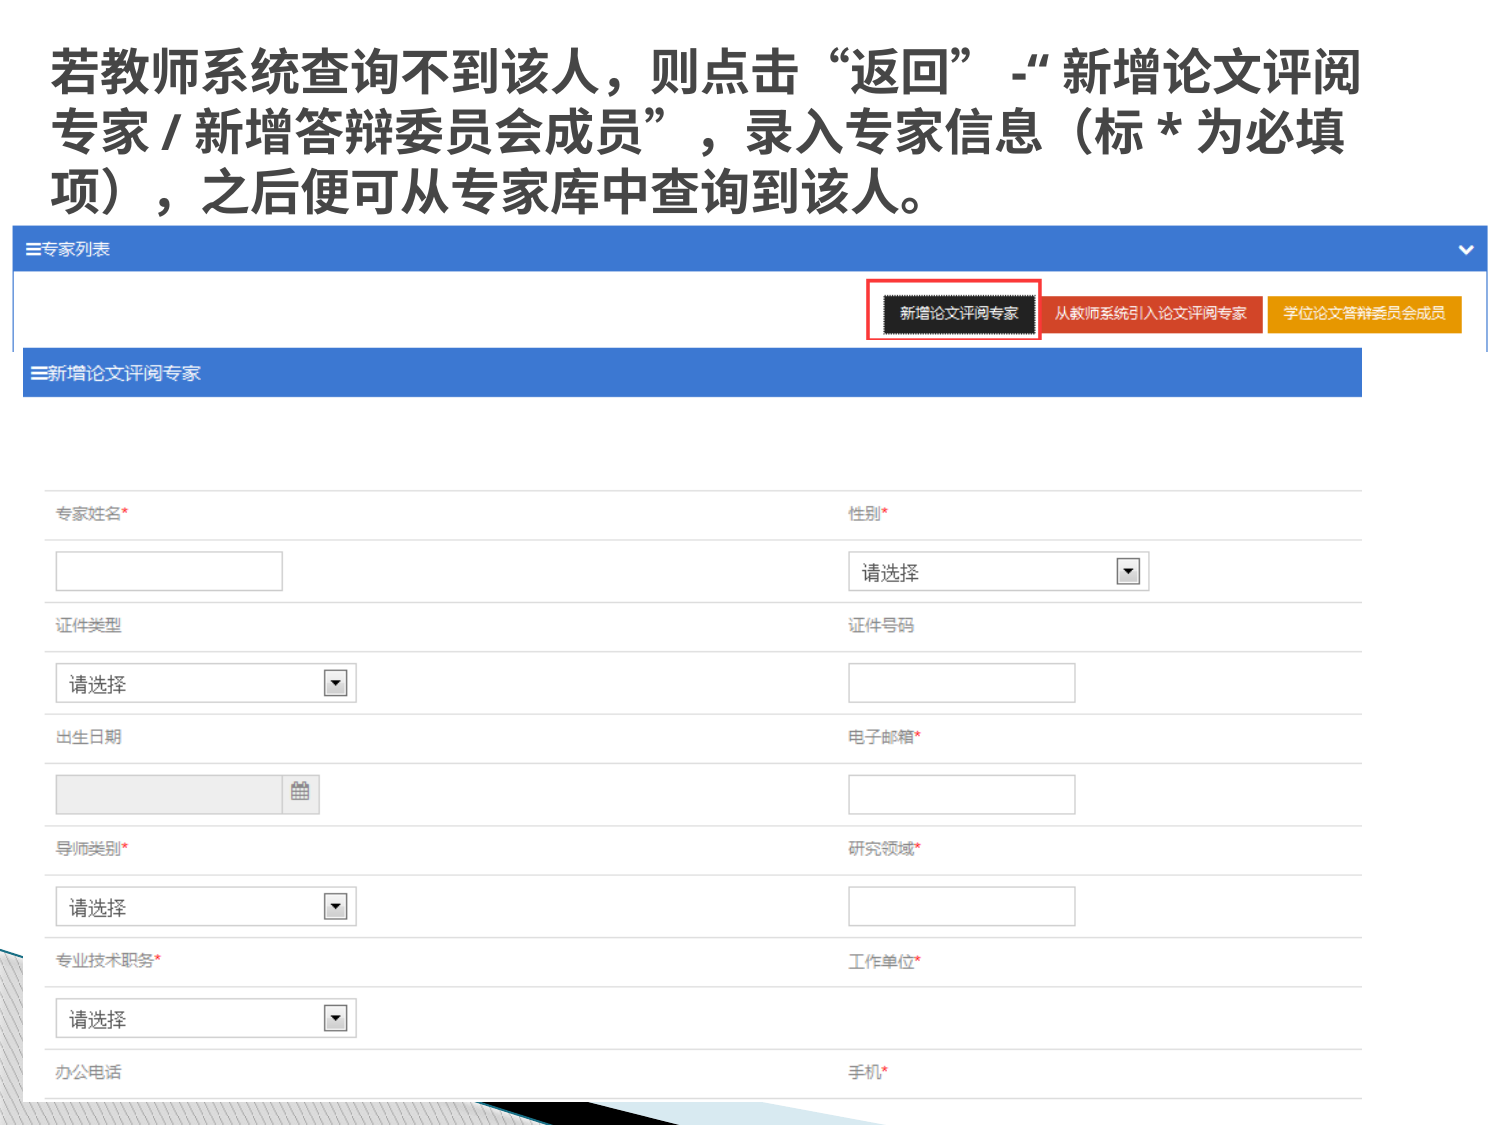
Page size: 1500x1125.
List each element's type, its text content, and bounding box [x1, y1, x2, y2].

title 若教师系统查询不到该人，则点击“返回”-“新增论文评阅专家/新增答辩委员会成员”，录入专家信息（标*为必填项），之后便可从专家库中查询到该人。 [35, 0, 1386, 222]
picture [9, 222, 1500, 1102]
